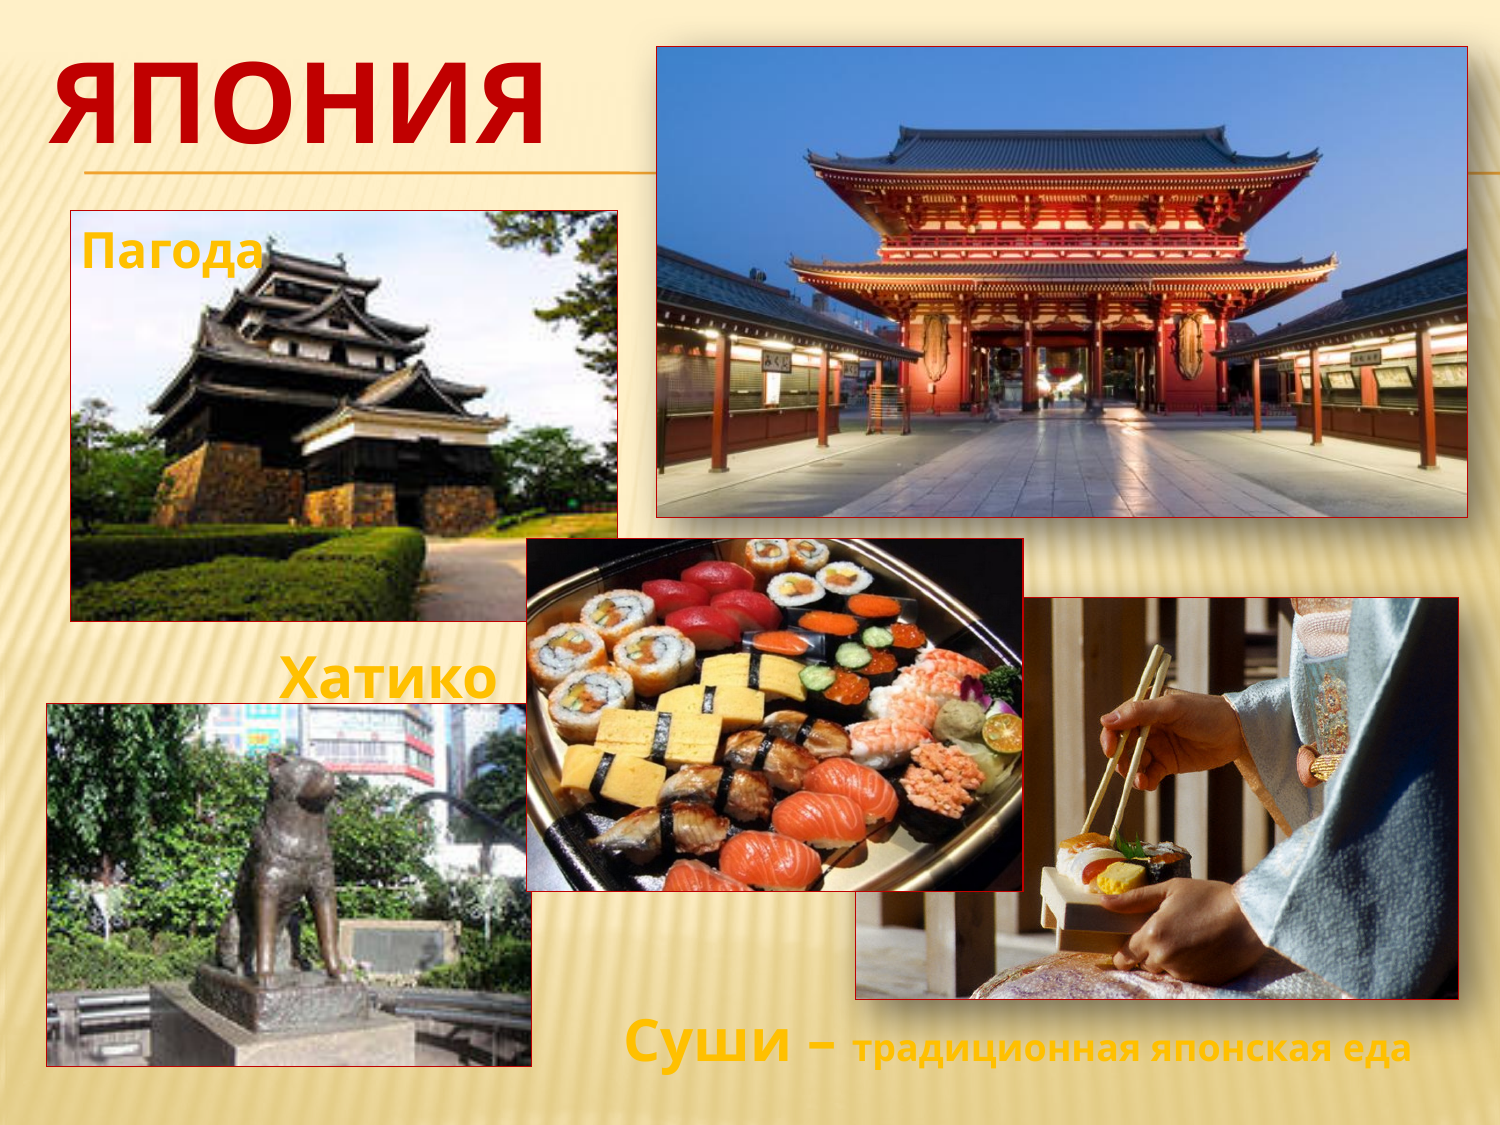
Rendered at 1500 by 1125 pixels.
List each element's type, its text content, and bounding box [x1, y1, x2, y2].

picture [655, 46, 1468, 518]
picture [46, 702, 532, 1067]
text_box Хатико [264, 640, 514, 700]
picture [69, 210, 1460, 1000]
text_box ЯПОНИЯ [35, 23, 621, 174]
text_box Суши – традиционная японская еда [608, 996, 1429, 1082]
